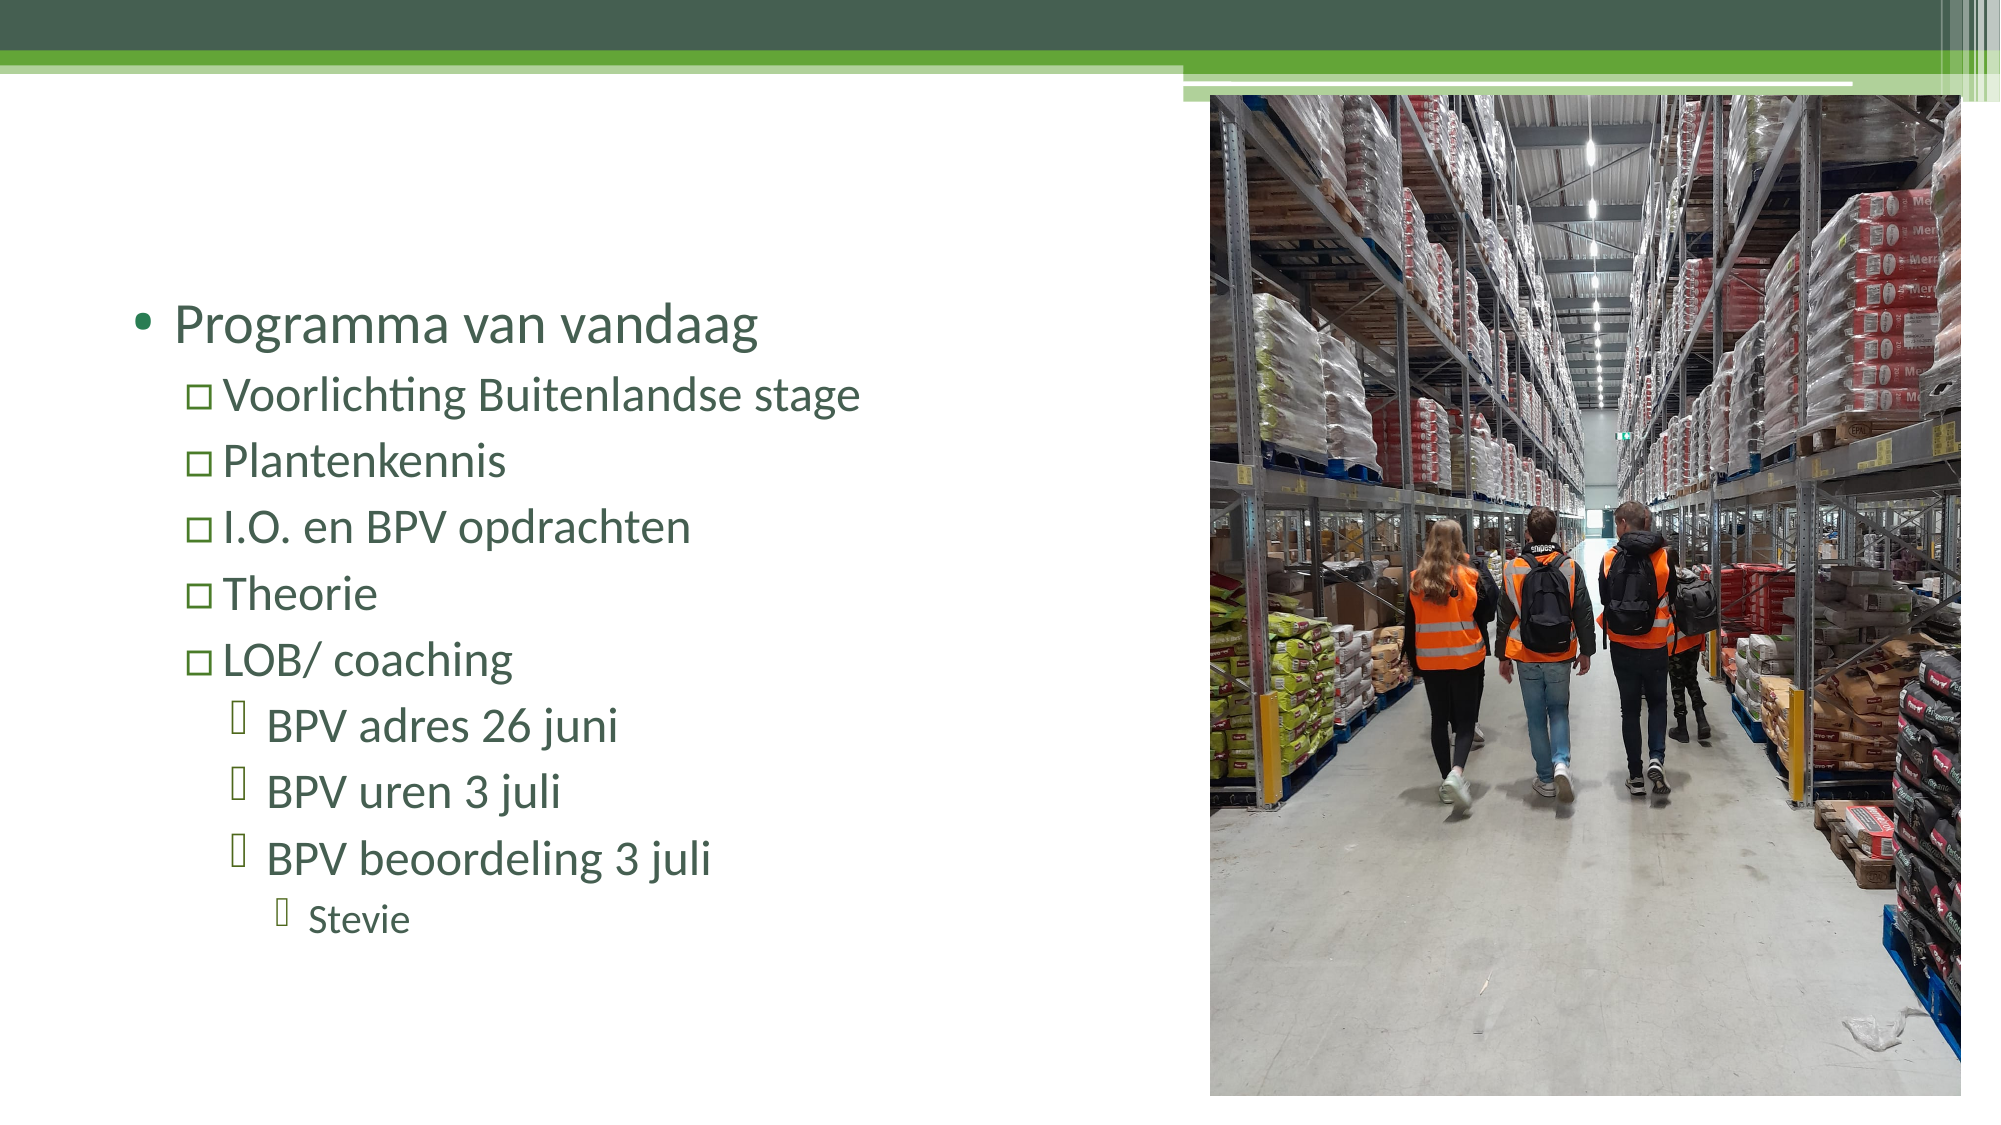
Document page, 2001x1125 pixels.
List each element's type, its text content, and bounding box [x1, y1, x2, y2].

list Programma van vandaag Voorlichting Buitenlandse stage Plantenkennis I.O. en BPV opdrachten Theorie LOB/ coaching BPV adres 26 juni BPV uren 3 juli BPV beoordeling 3 juli Stevie [99, 277, 1210, 1079]
picture [1210, 95, 1961, 1096]
